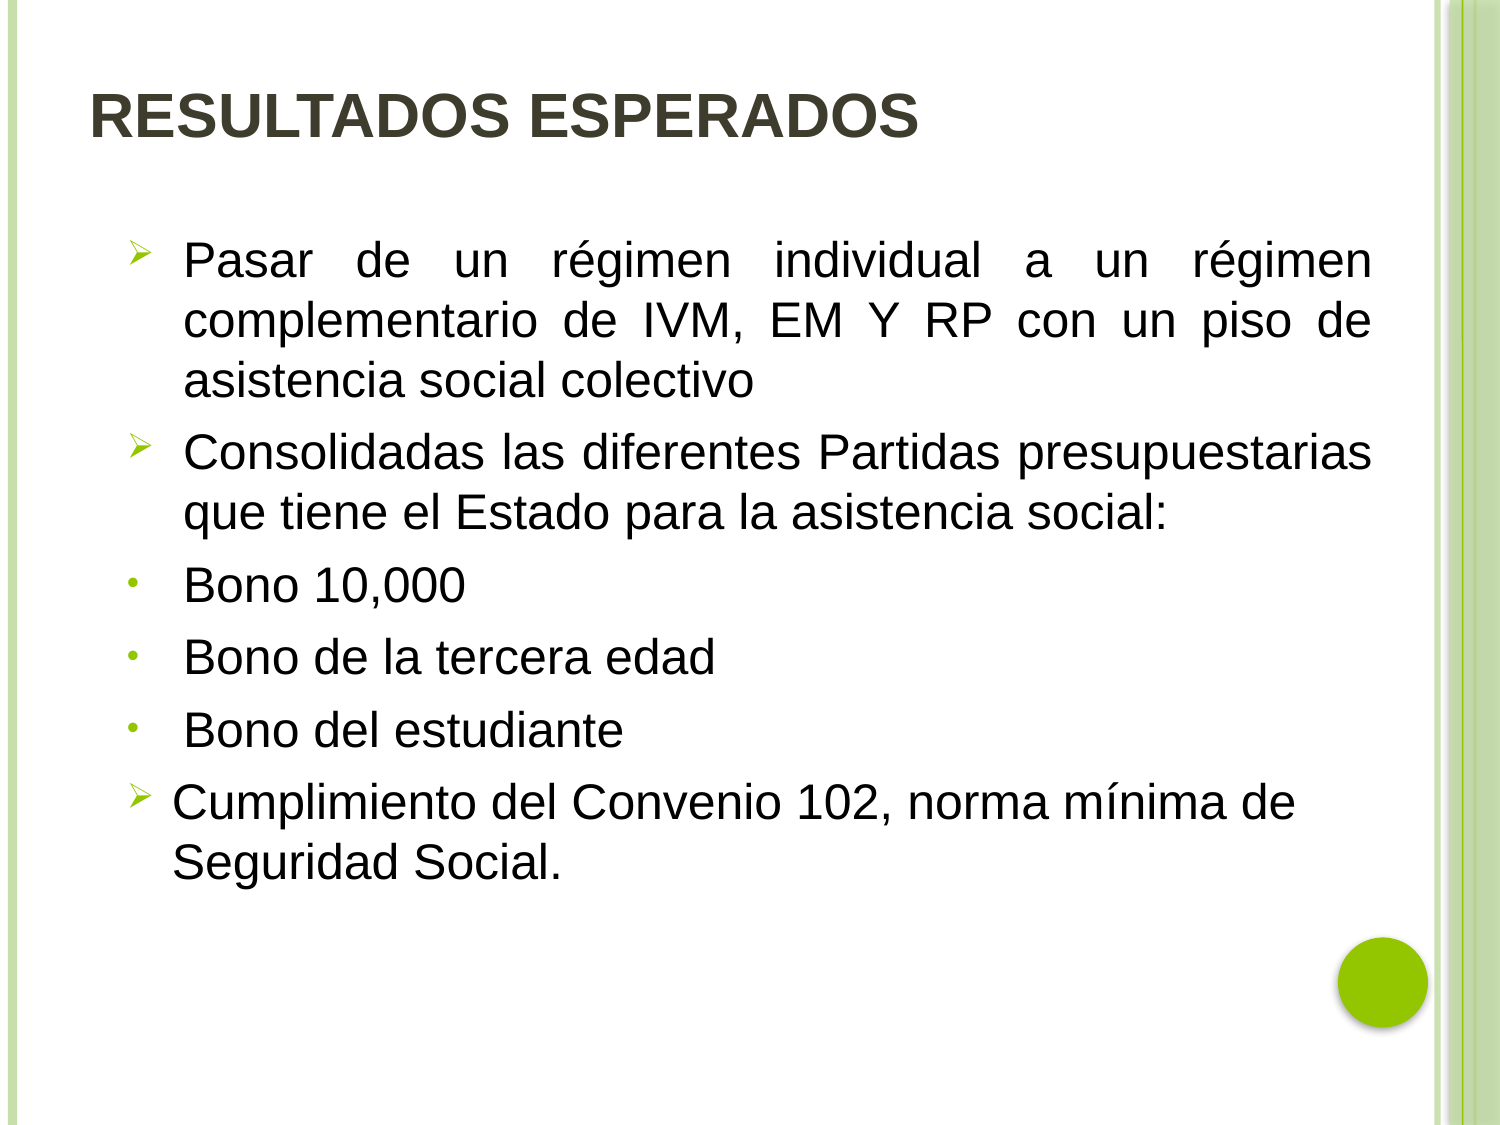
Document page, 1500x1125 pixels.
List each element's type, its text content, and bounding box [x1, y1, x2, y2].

list Pasar de un régimen individual a un régimen complementario de IVM, EM Y RP con un piso de asistencia social colectivo Consolidadas las diferentes Partidas presupuestarias que tiene el Estado para la asistencia social: Bono 10,000 Bono de la tercera edad Bono del estudiante Cumplimiento del Convenio 102, norma mínima de Seguridad Social. [112, 219, 1388, 965]
title Resultados Esperados [75, 45, 1300, 233]
